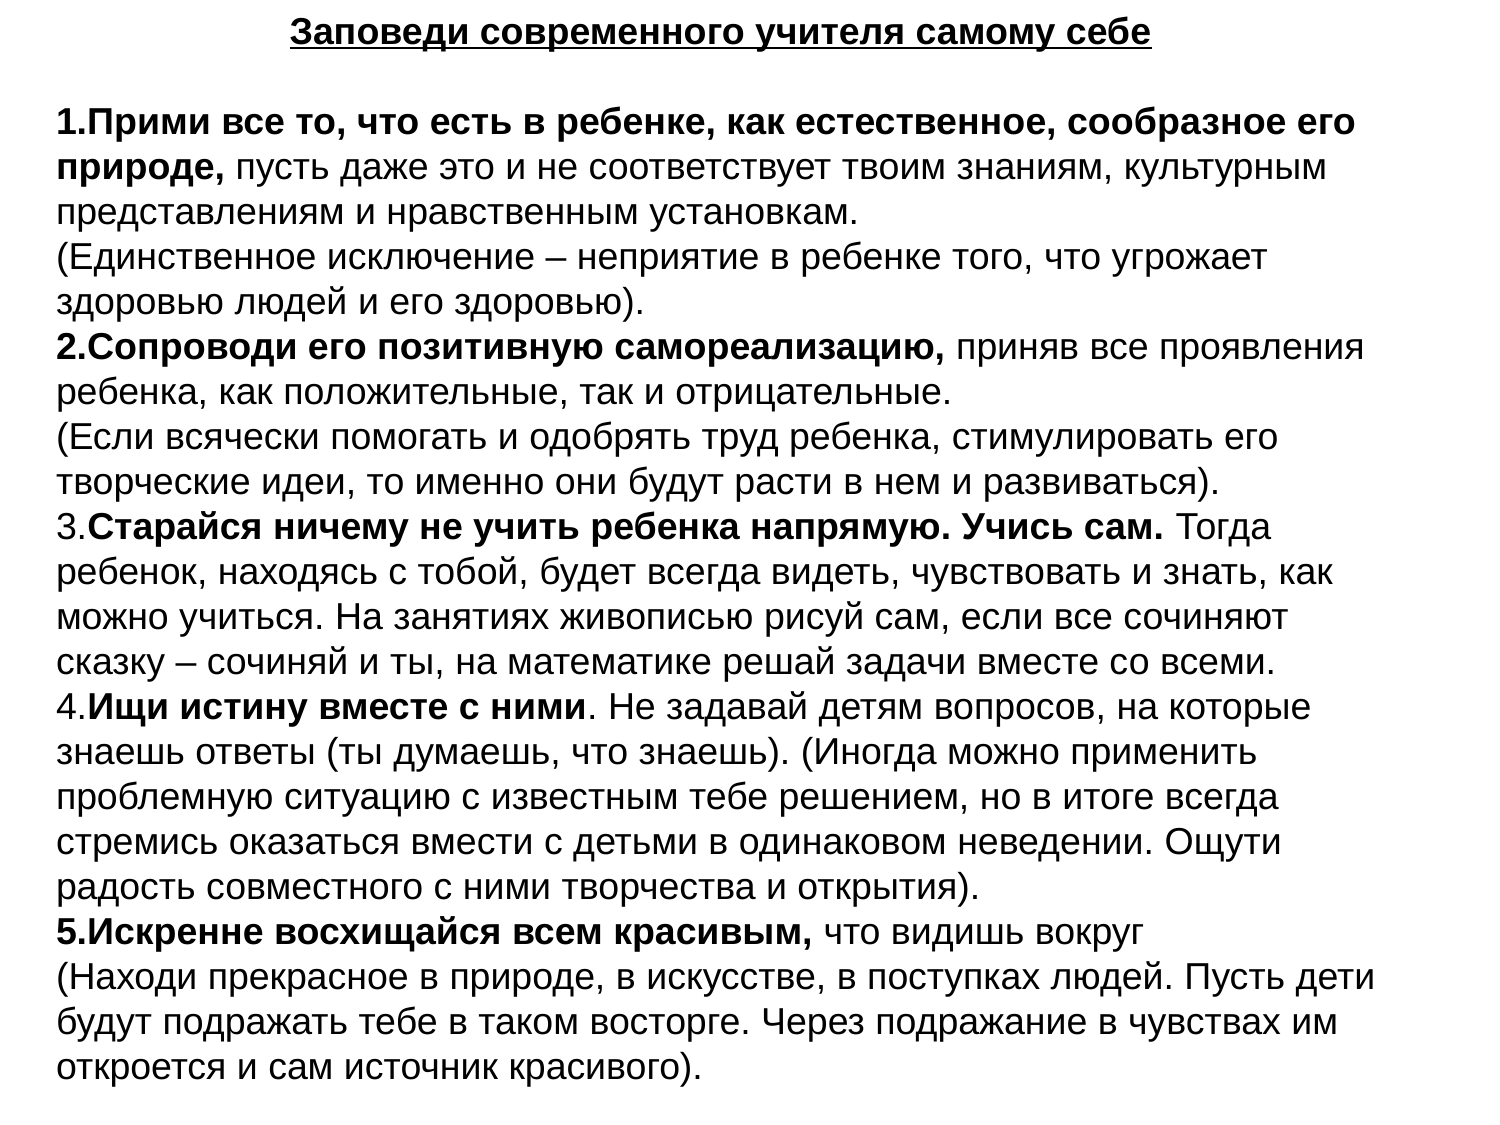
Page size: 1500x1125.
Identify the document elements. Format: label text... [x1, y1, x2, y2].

text_box Заповеди современного учителя самому себе 1.Прими все то, что есть в ребенке, как естественное, сообразное его природе, пусть даже это и не соответствует твоим знаниям, культурным представлениям и нравственным установкам. (Единственное исключение – неприятие в ребенке того, что угрожает здоровью людей и его здоровью). 2.Сопроводи его позитивную самореализацию, приняв все проявления ребенка, как положительные, так и отрицательные. (Если всячески помогать и одобрять труд ребенка, стимулировать его творческие идеи, то именно они будут расти в нем и развиваться). 3.Старайся ничему не учить ребенка напрямую. Учись сам. Тогда ребенок, находясь с тобой, будет всегда видеть, чувствовать и знать, как можно учиться. На занятиях живописью рисуй сам, если все сочиняют сказку – сочиняй и ты, на математике решай задачи вместе со всеми. 4.Ищи истину вместе с ними. Не задавай детям вопросов, на которые знаешь ответы (ты думаешь, что знаешь). (Иногда можно применить проблемную ситуацию с известным тебе решением, но в итоге всегда стремись оказаться вмести с детьми в одинаковом неведении. Ощути радость совместного с ними творчества и открытия). 5.Искренне восхищайся всем красивым, что видишь вокруг (Находи прекрасное в природе, в искусстве, в поступках людей. Пусть дети будут подражать тебе в таком восторге. Через подражание в чувствах им откроется и сам источник красивого). [41, 0, 1400, 1125]
